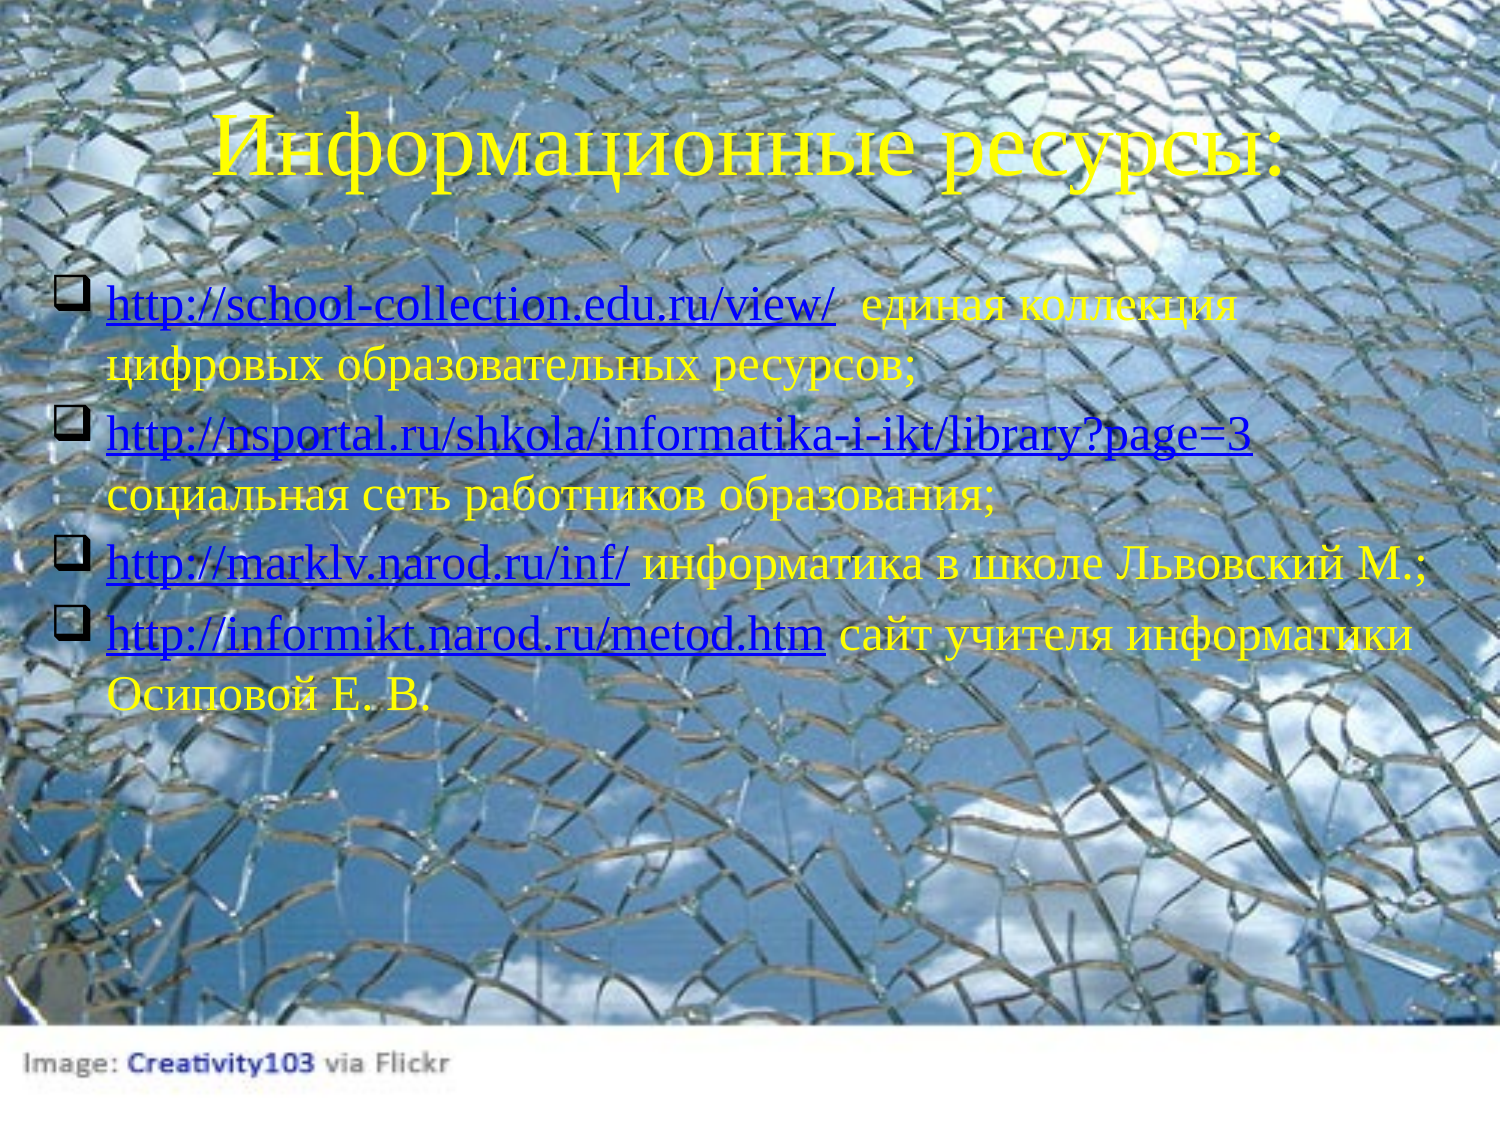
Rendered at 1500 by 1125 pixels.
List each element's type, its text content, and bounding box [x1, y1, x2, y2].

picture [0, 0, 1500, 1125]
list http://school-collection.edu.ru/view/ единая коллекция цифровых образовательных ресурсов; http://nsportal.ru/shkola/informatika-i-ikt/library?page=3 социальная сеть работников образования; http://marklv.narod.ru/inf/ информатика в школе Львовский М.; http://informikt.narod.ru/metod.htm сайт учителя информатики Осиповой Е. В. [34, 262, 1466, 1006]
title Информационные ресурсы: [74, 44, 1426, 233]
